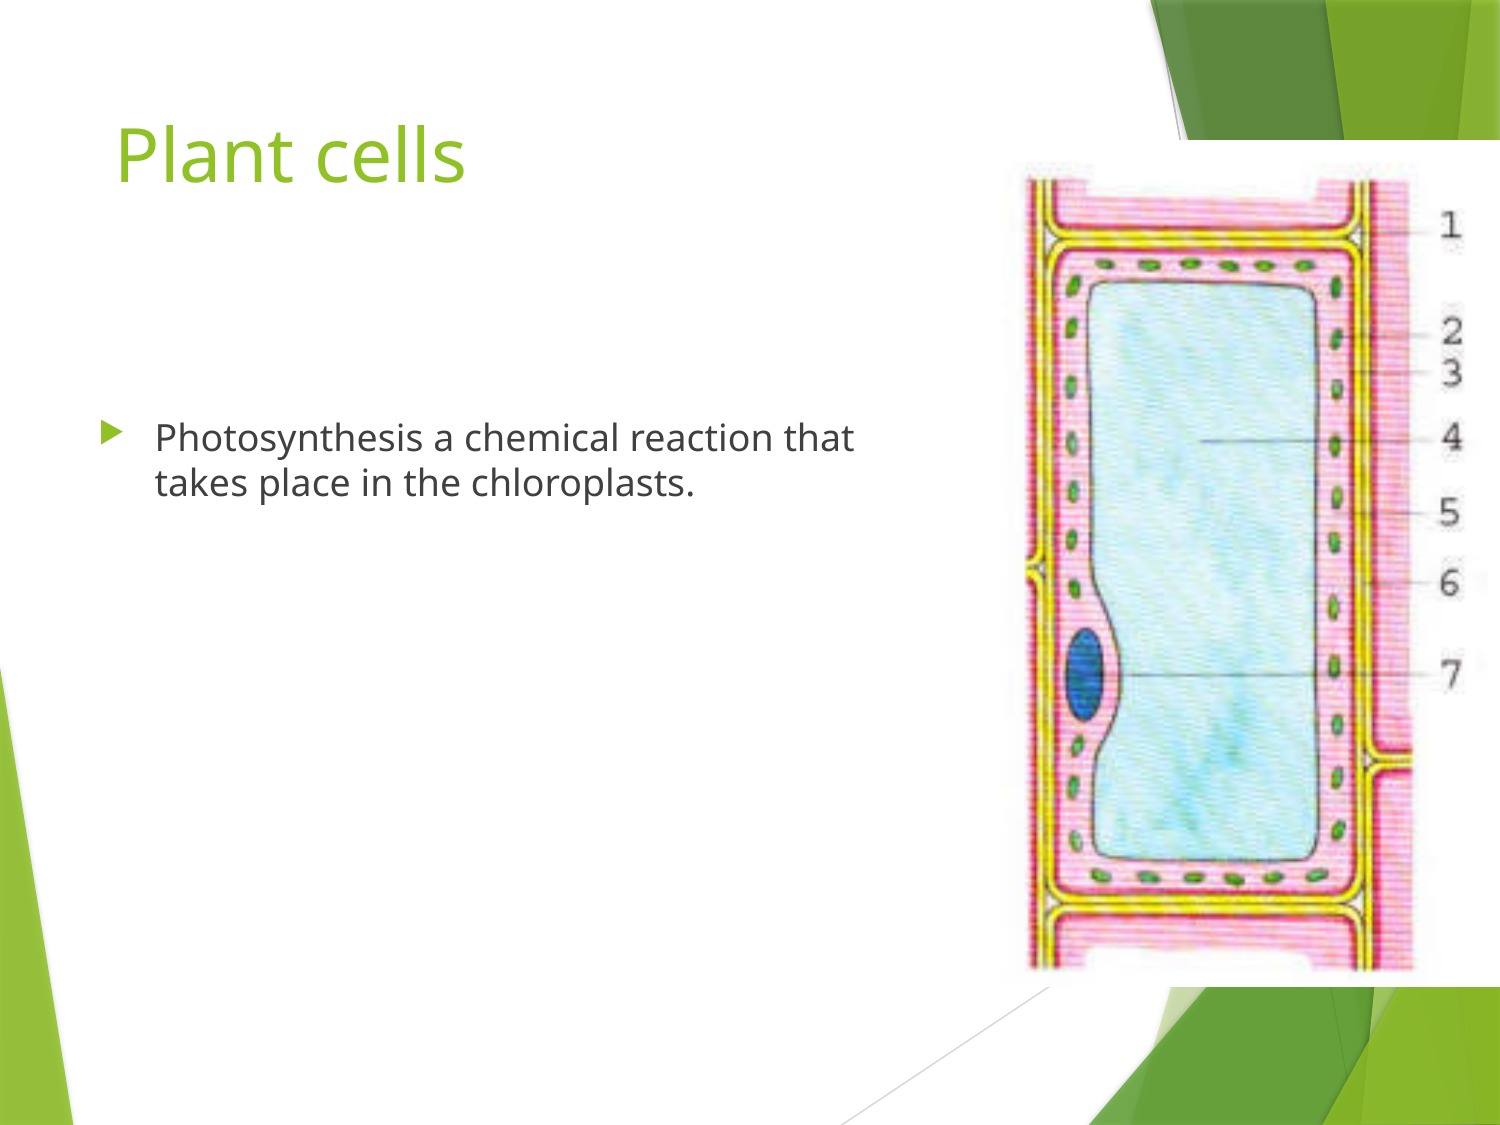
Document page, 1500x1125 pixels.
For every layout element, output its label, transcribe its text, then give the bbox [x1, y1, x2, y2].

list Photosynthesis a chemical reaction that takes place in the chloroplasts. [83, 406, 950, 884]
title Plant cells [99, 99, 1142, 317]
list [979, 140, 1500, 987]
